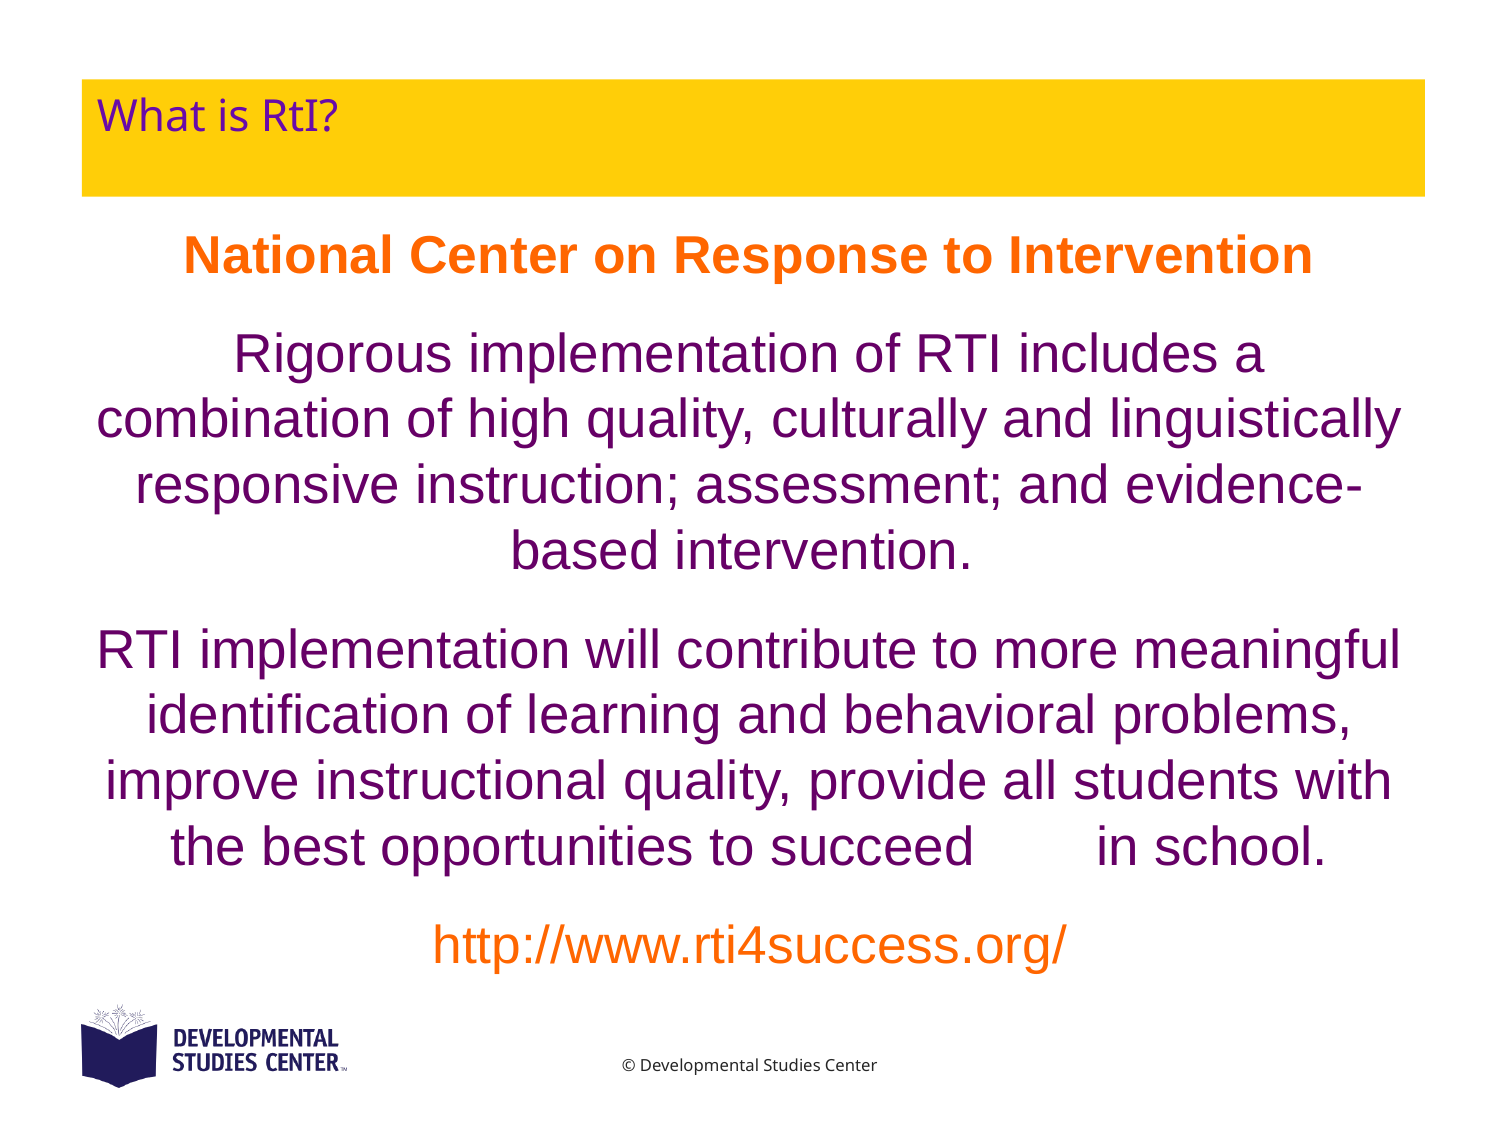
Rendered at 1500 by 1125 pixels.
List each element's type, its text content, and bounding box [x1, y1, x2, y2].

title What is RtI? [81, 79, 1425, 197]
list National Center on Response to Intervention Rigorous implementation of RTI includes a combination of high quality, culturally and linguistically responsive instruction; assessment; and evidence-based intervention. RTI implementation will contribute to more meaningful identification of learning and behavioral problems, improve instructional quality, provide all students with the best opportunities to succeed in school. http://www.rti4success.org/ [75, 212, 1425, 1005]
picture [81, 1005, 347, 1088]
